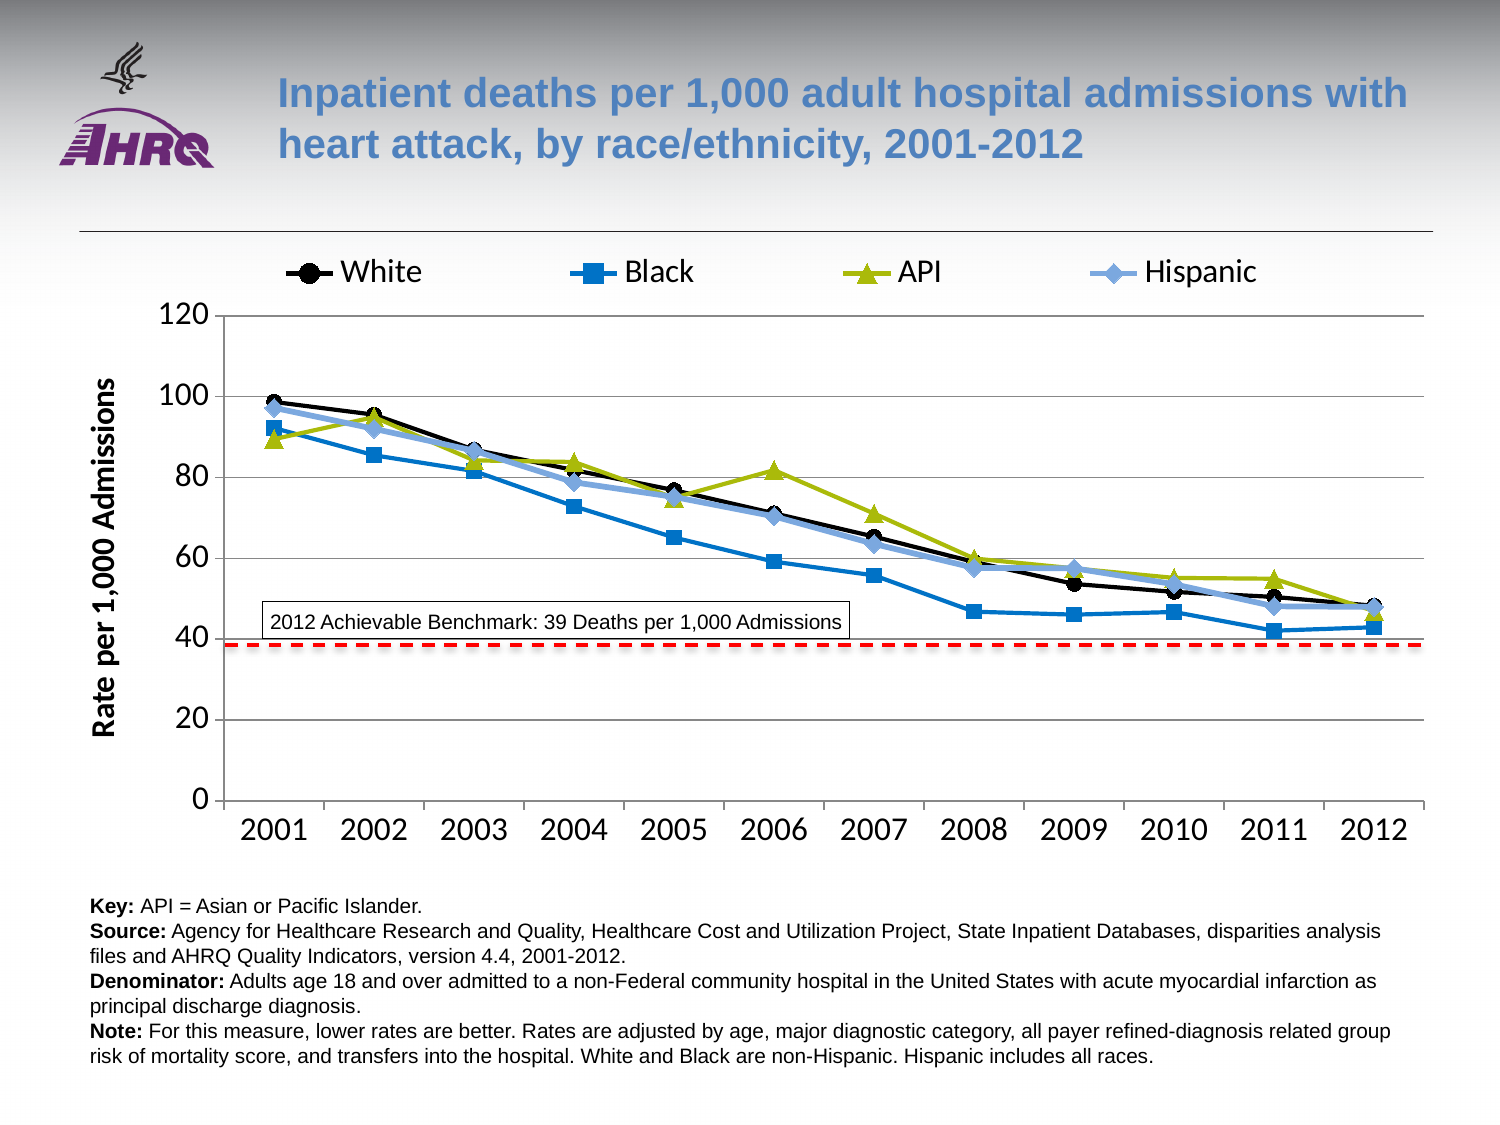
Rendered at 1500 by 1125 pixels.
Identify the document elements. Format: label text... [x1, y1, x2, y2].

title Inpatient deaths per 1,000 adult hospital admissions with heart attack, by race/ethnicity, 2001-2012 [262, 45, 1425, 188]
chart [74, 239, 1426, 886]
picture [0, 0, 1500, 1125]
text_box Key: API = Asian or Pacific Islander. Source: Agency for Healthcare Research and Quality, Healthcare Cost and Utilization Project, State Inpatient Databases, disparities analysis files and AHRQ Quality Indicators, version 4.4, 2001-2012. Denominator: Adults age 18 and over admitted to a non-Federal community hospital in the United States with acute myocardial infarction as principal discharge diagnosis. Note: For this measure, lower rates are better. Rates are adjusted by age, major diagnostic category, all payer refined-diagnosis related group risk of mortality score, and transfers into the hospital. White and Black are non-Hispanic. Hispanic includes all races. [74, 892, 1425, 1075]
